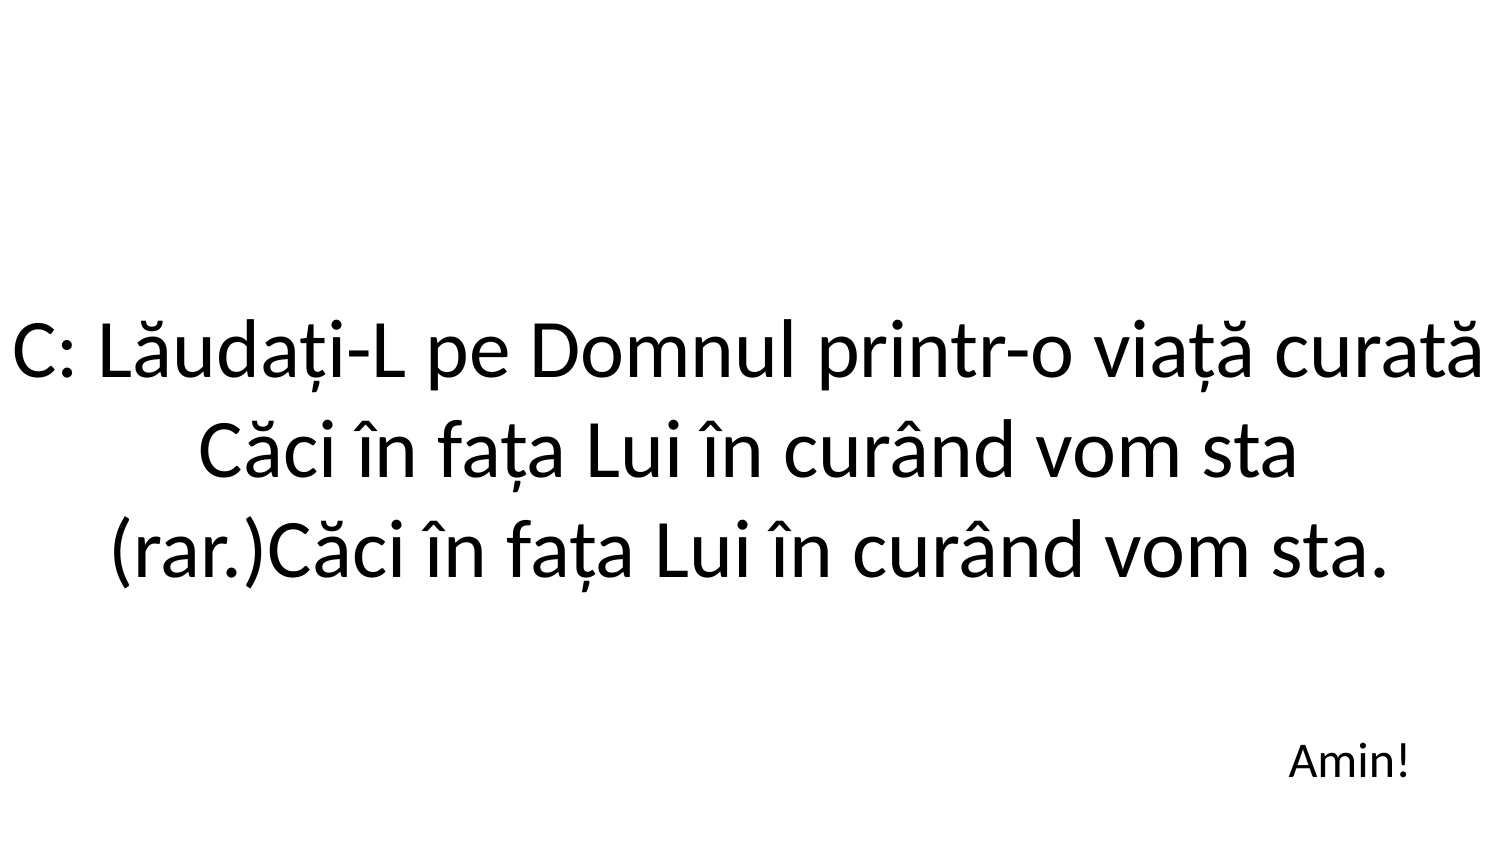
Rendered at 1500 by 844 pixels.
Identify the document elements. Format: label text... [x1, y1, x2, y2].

text_box Amin! [1273, 674, 1427, 795]
text_box C: Lăudați-L pe Domnul printr-o viață curată Căci în fața Lui în curând vom sta (rar.)Căci în fața Lui în curând vom sta. [0, 242, 1500, 602]
